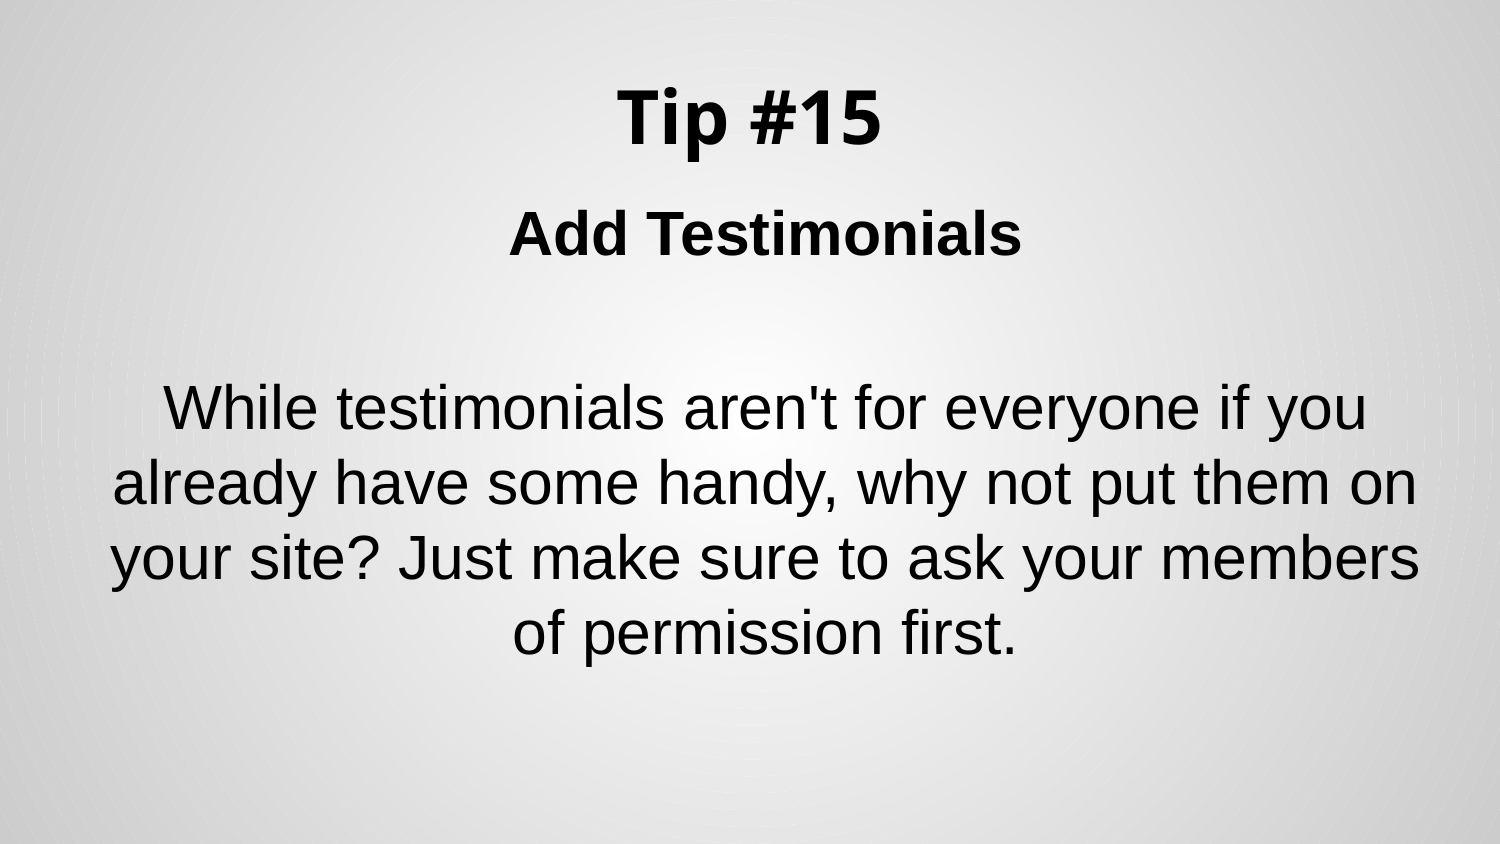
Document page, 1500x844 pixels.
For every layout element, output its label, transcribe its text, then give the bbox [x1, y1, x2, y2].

list Add Testimonials While testimonials aren't for everyone if you already have some handy, why not put them on your site? Just make sure to ask your members of permission first. [91, 90, 1442, 762]
title Tip #15 [75, 33, 1425, 175]
